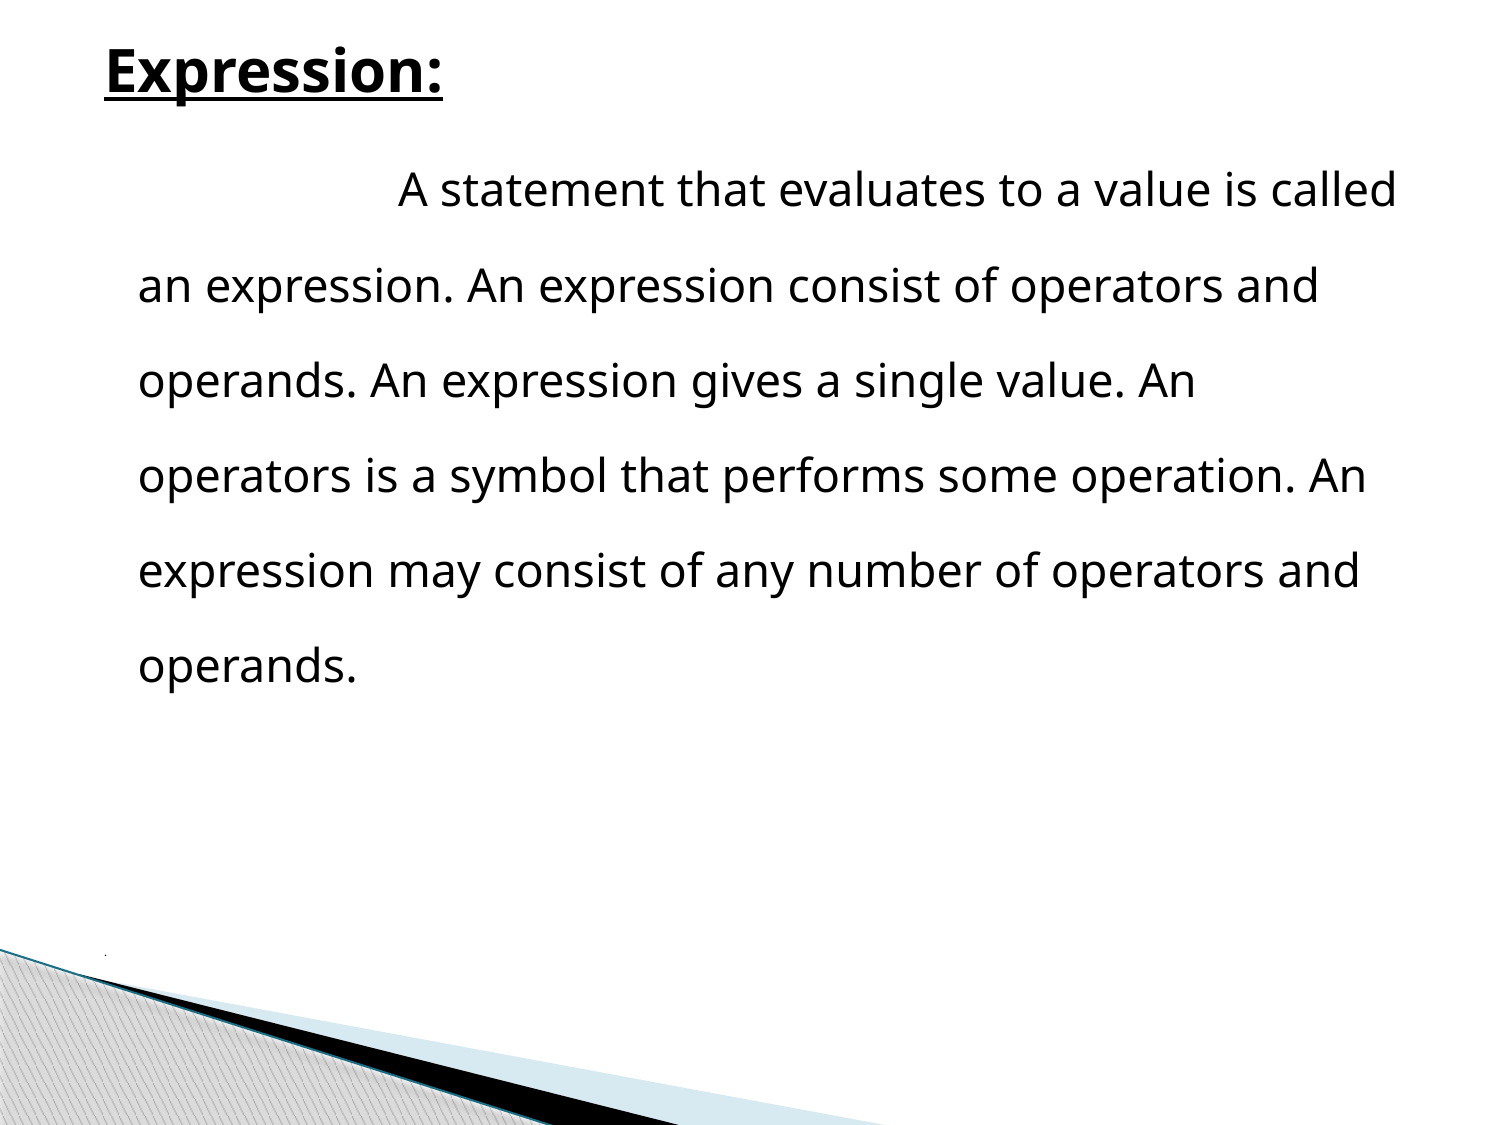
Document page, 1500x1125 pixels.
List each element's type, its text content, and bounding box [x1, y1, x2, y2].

list Expression: A statement that evaluates to a value is called an expression. An expression consist of operators and operands. An expression gives a single value. An operators is a symbol that performs some operation. An expression may consist of any number of operators and operands. . [75, 24, 1425, 986]
